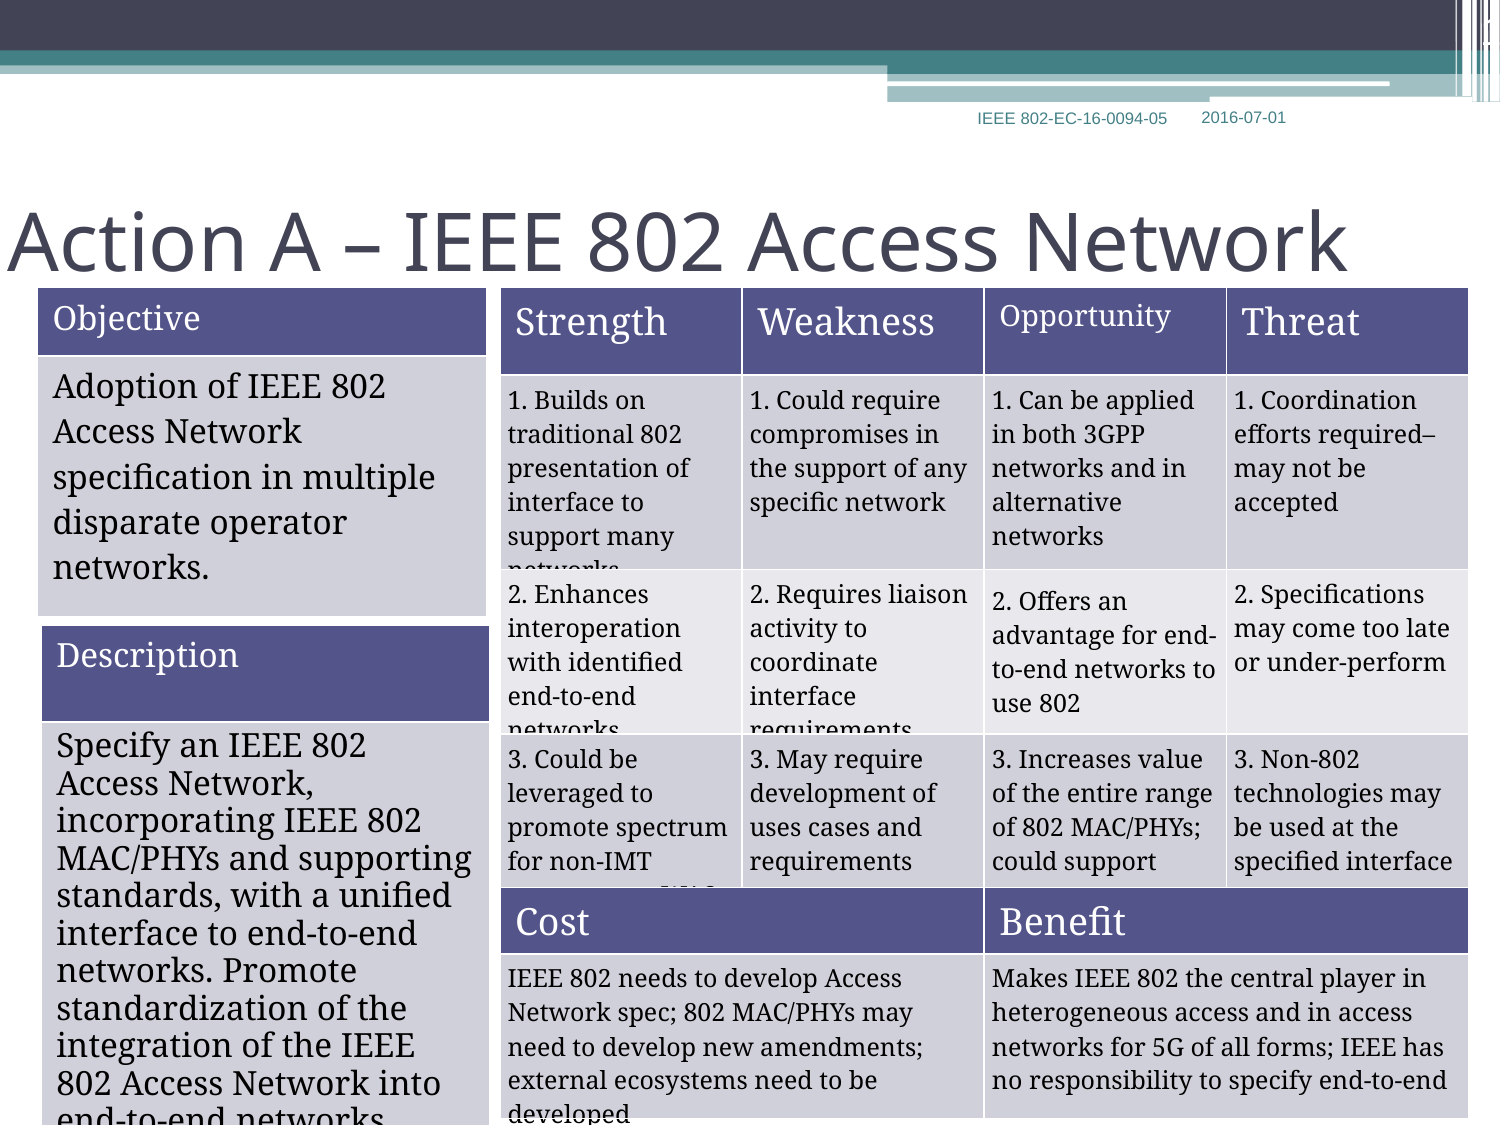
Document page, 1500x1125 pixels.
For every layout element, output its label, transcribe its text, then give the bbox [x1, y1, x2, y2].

table_cell Adoption of IEEE 802 Access Network specification in multiple disparate operator networks. [38, 357, 486, 616]
table_cell 1. Coordination efforts required– may not be accepted [1227, 376, 1468, 569]
table_cell 2. Requires liaison activity to coordinate interface requirements. [743, 570, 983, 733]
text_box 14 [1343, 0, 1500, 61]
table_header Weakness [743, 288, 983, 374]
table_cell 3. Increases value of the entire range of 802 MAC/PHYs; could support spectrum expansion [985, 735, 1226, 887]
table_header Objective [38, 288, 486, 355]
table_header Description [42, 626, 489, 721]
table_cell 3. Could be leveraged to promote spectrum for non-IMT systems; e.g. WAS [501, 735, 741, 887]
table_cell 1. Builds on traditional 802 presentation of interface to support many networks [501, 376, 741, 569]
table_cell 3. Non-802 technologies may be used at the specified interface [1227, 735, 1468, 887]
table_cell 1. Could require compromises in the support of any specific network [743, 376, 983, 569]
table_header Threat [1227, 288, 1468, 374]
table_header Benefit [985, 888, 1468, 953]
text_box [1462, 61, 1472, 96]
text_box Action A – IEEE 802 Access Network [0, 187, 1350, 288]
table_header Opportunity [985, 288, 1226, 374]
table_cell 2. Specifications may come too late or under-perform [1227, 570, 1468, 733]
table_cell Specify an IEEE 802 Access Network, incorporating IEEE 802 MAC/PHYs and supporting standards, with a unified interface to end-to-end networks. Promote standardization of the integration of the IEEE 802 Access Network into end-to-end networks. [42, 723, 489, 1125]
table_cell IEEE 802 needs to develop Access Network spec; 802 MAC/PHYs may need to develop new amendments; external ecosystems need to be developed [501, 955, 983, 1118]
table_cell 3. May require development of uses cases and requirements [743, 735, 983, 887]
table_cell 2. Enhances interoperation with identified end-to-end networks [501, 570, 741, 733]
table_header Strength [501, 288, 741, 374]
table_header Cost [501, 888, 983, 953]
table_cell 1. Can be applied in both 3GPP networks and in alternative networks [985, 376, 1226, 569]
table_cell Makes IEEE 802 the central player in heterogeneous access and in access networks for 5G of all forms; IEEE has no responsibility to specify end-to-end [985, 955, 1468, 1118]
table_cell 2. Offers an advantage for end-to-end networks to use 802 [985, 570, 1226, 733]
text_box [1490, 61, 1500, 102]
